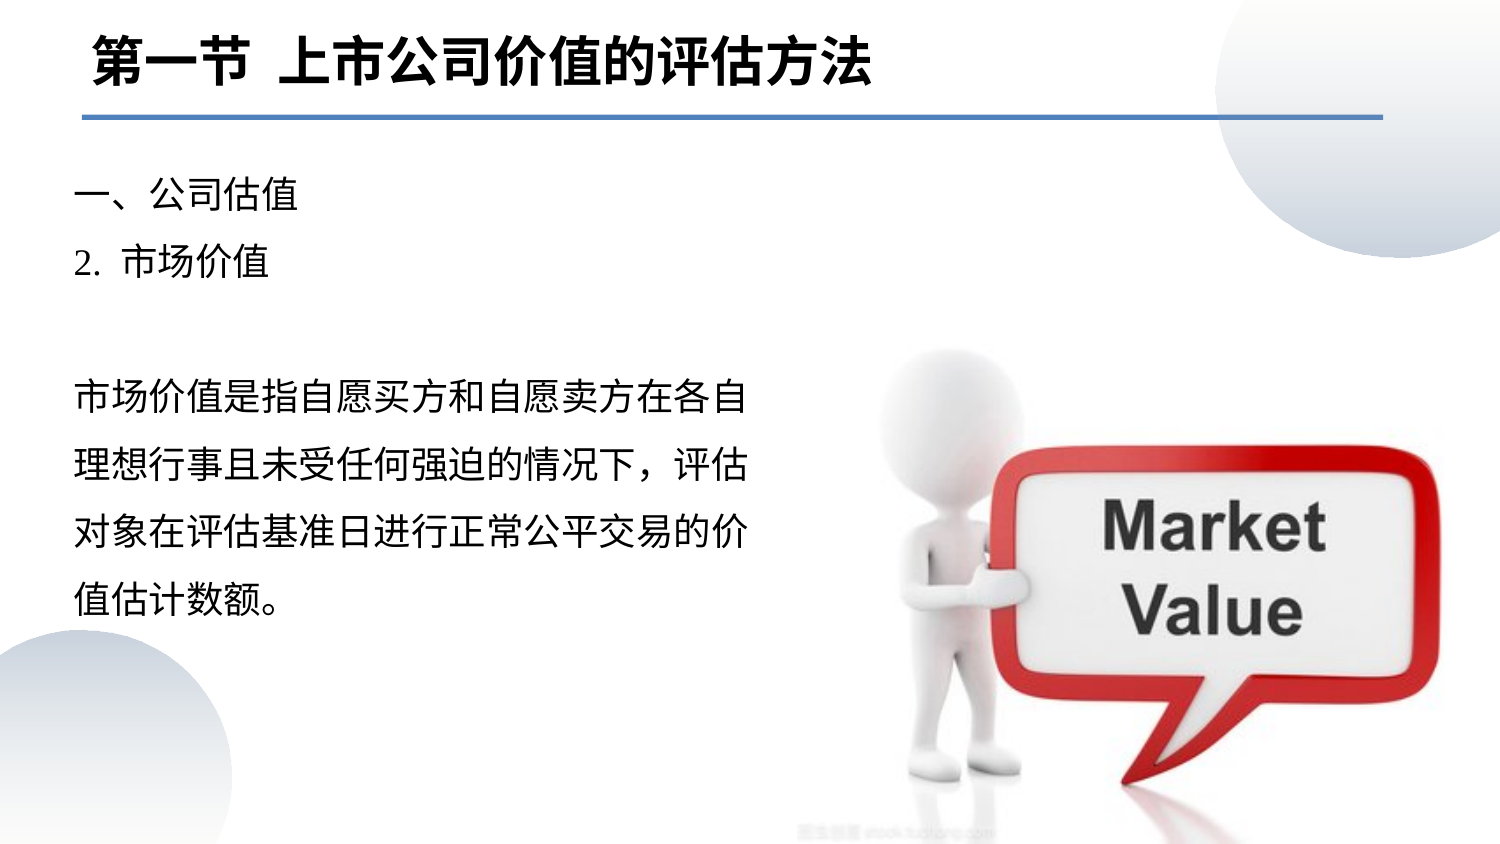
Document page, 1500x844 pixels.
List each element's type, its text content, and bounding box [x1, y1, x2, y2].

text_box [1213, 0, 1500, 260]
list 一、公司估值 2. 市场价值 市场价值是指自愿买方和自愿卖方在各自理想行事且未受任何强迫的情况下，评估对象在评估基准日进行正常公平交易的价值估计数额。 [58, 140, 774, 710]
title 第一节 上市公司价值的评估方法 [75, 11, 1234, 107]
picture [796, 316, 1500, 844]
text_box [0, 627, 234, 844]
